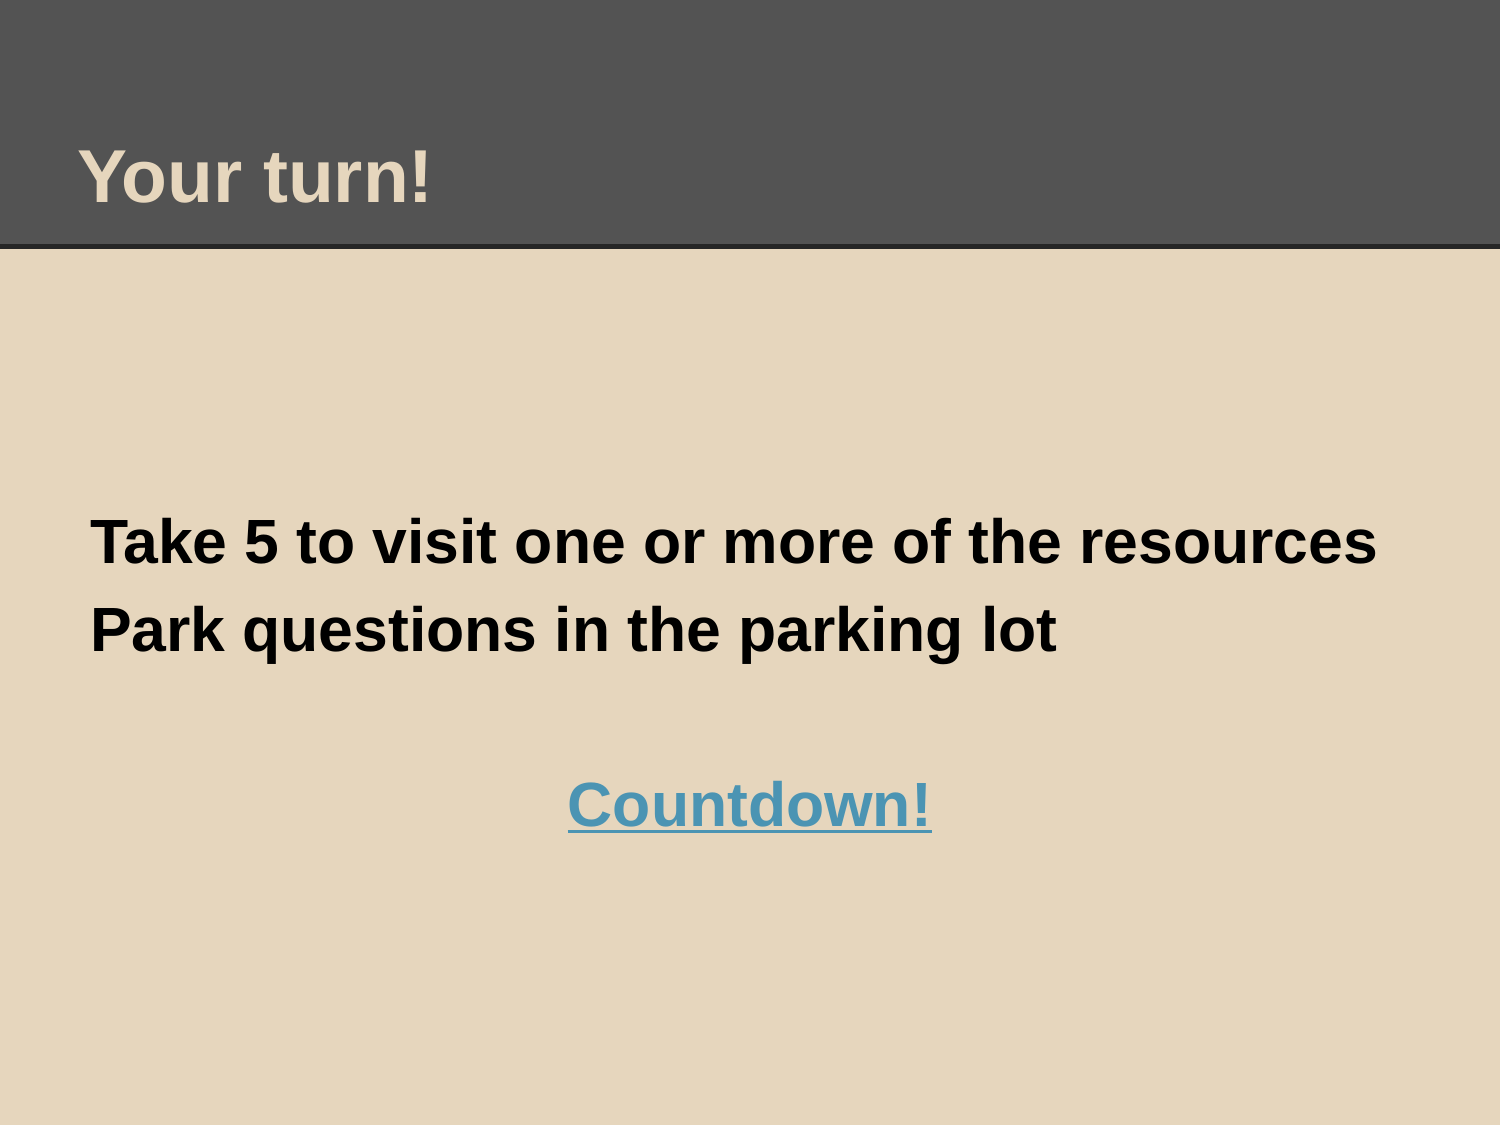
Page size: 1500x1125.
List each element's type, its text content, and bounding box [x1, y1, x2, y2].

title Your turn! [24, 14, 1375, 233]
list Take 5 to visit one or more of the resources Park questions in the parking lot Countdown! [75, 336, 1425, 1004]
